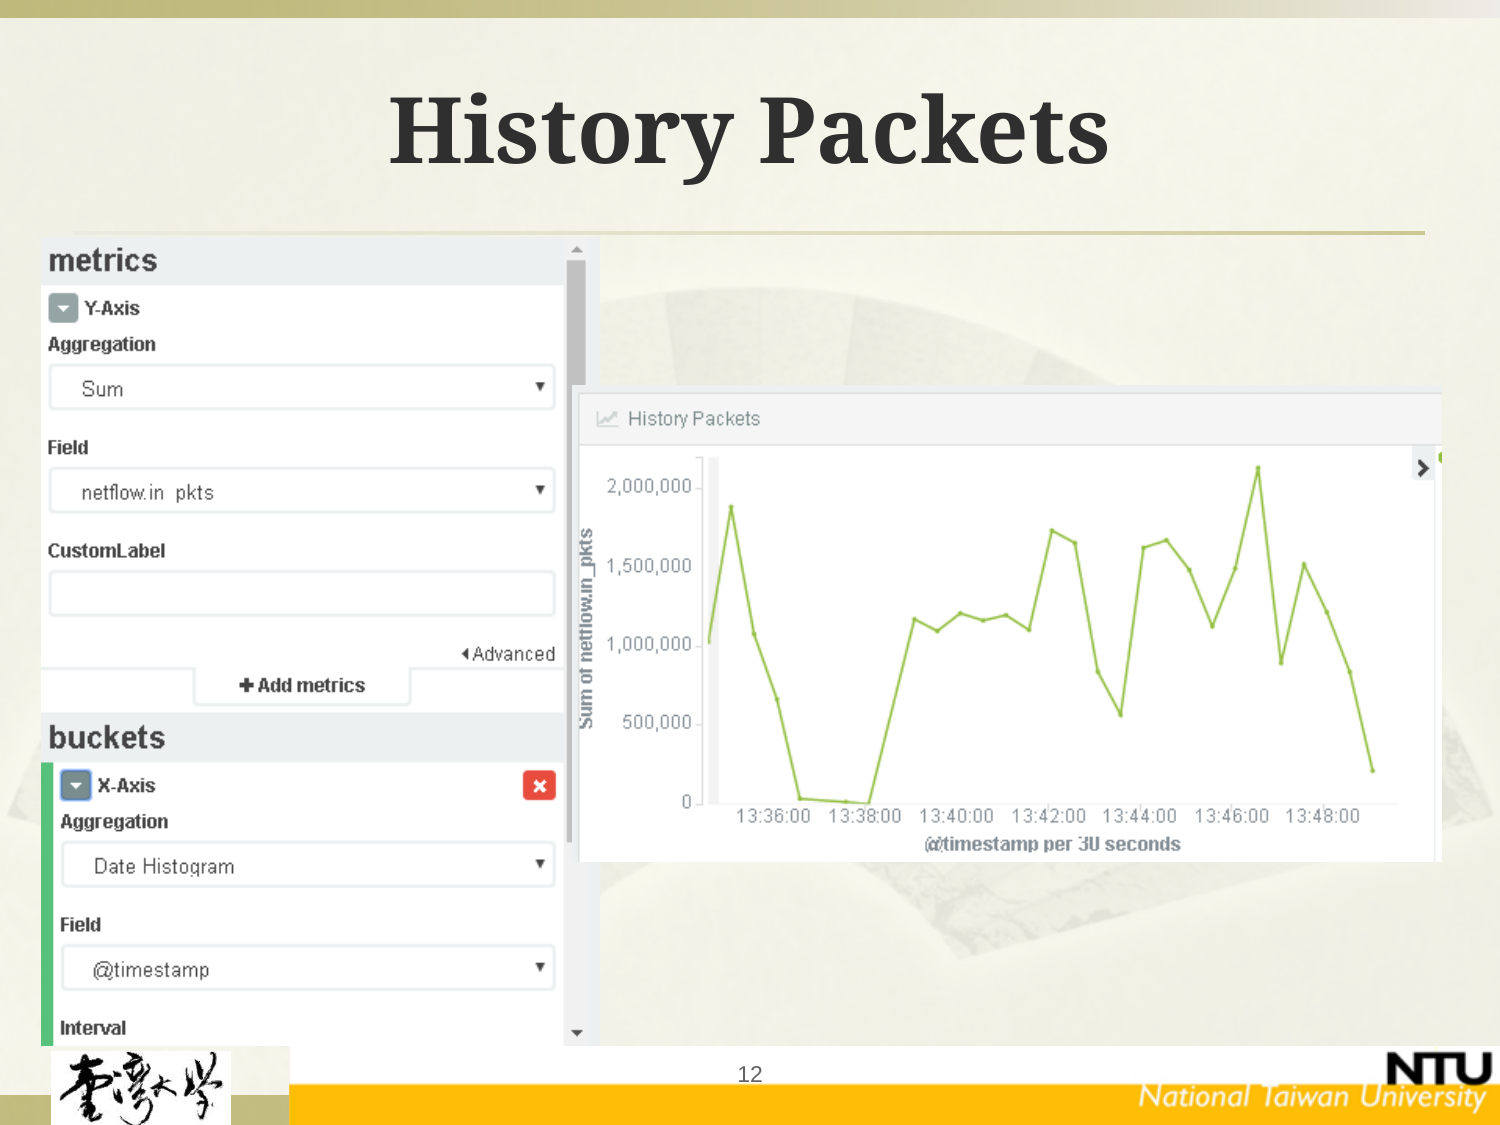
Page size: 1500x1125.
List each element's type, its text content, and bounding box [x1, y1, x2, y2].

slide_number 12 [675, 1050, 825, 1097]
picture [51, 1051, 231, 1125]
title History Packets [75, 45, 1425, 209]
picture [40, 237, 1500, 1125]
